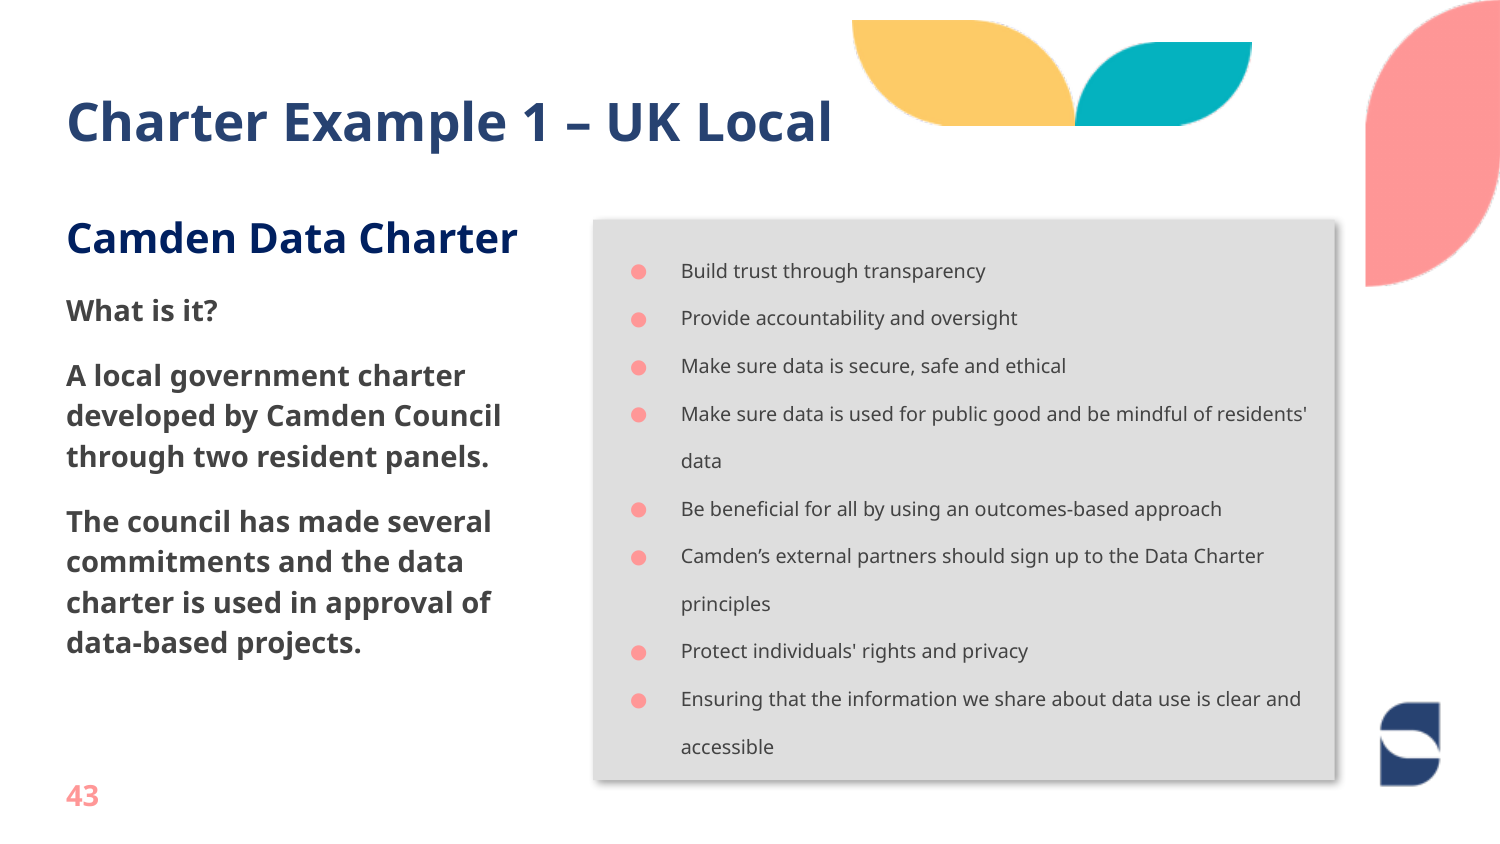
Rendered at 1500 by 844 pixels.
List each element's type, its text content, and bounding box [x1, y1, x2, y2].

list Camden Data Charter What is it? A local government charter developed by Camden Council through two resident panels. The council has made several commitments and the data charter is used in approval of data-based projects. [51, 189, 563, 750]
title Charter Example 1 – UK Local [51, 72, 1365, 167]
slide_number 43 [51, 764, 142, 830]
picture [1363, 685, 1458, 804]
picture [852, 20, 1252, 126]
picture [1289, 0, 1500, 286]
list Build trust through transparency Provide accountability and oversight Make sure data is secure, safe and ethical Make sure data is used for public good and be mindful of residents' data Be beneficial for all by using an outcomes-based approach Camden’s external partners should sign up to the Data Charter principles Protect individuals' rights and privacy Ensuring that the information we share about data use is clear and accessible [593, 219, 1335, 781]
